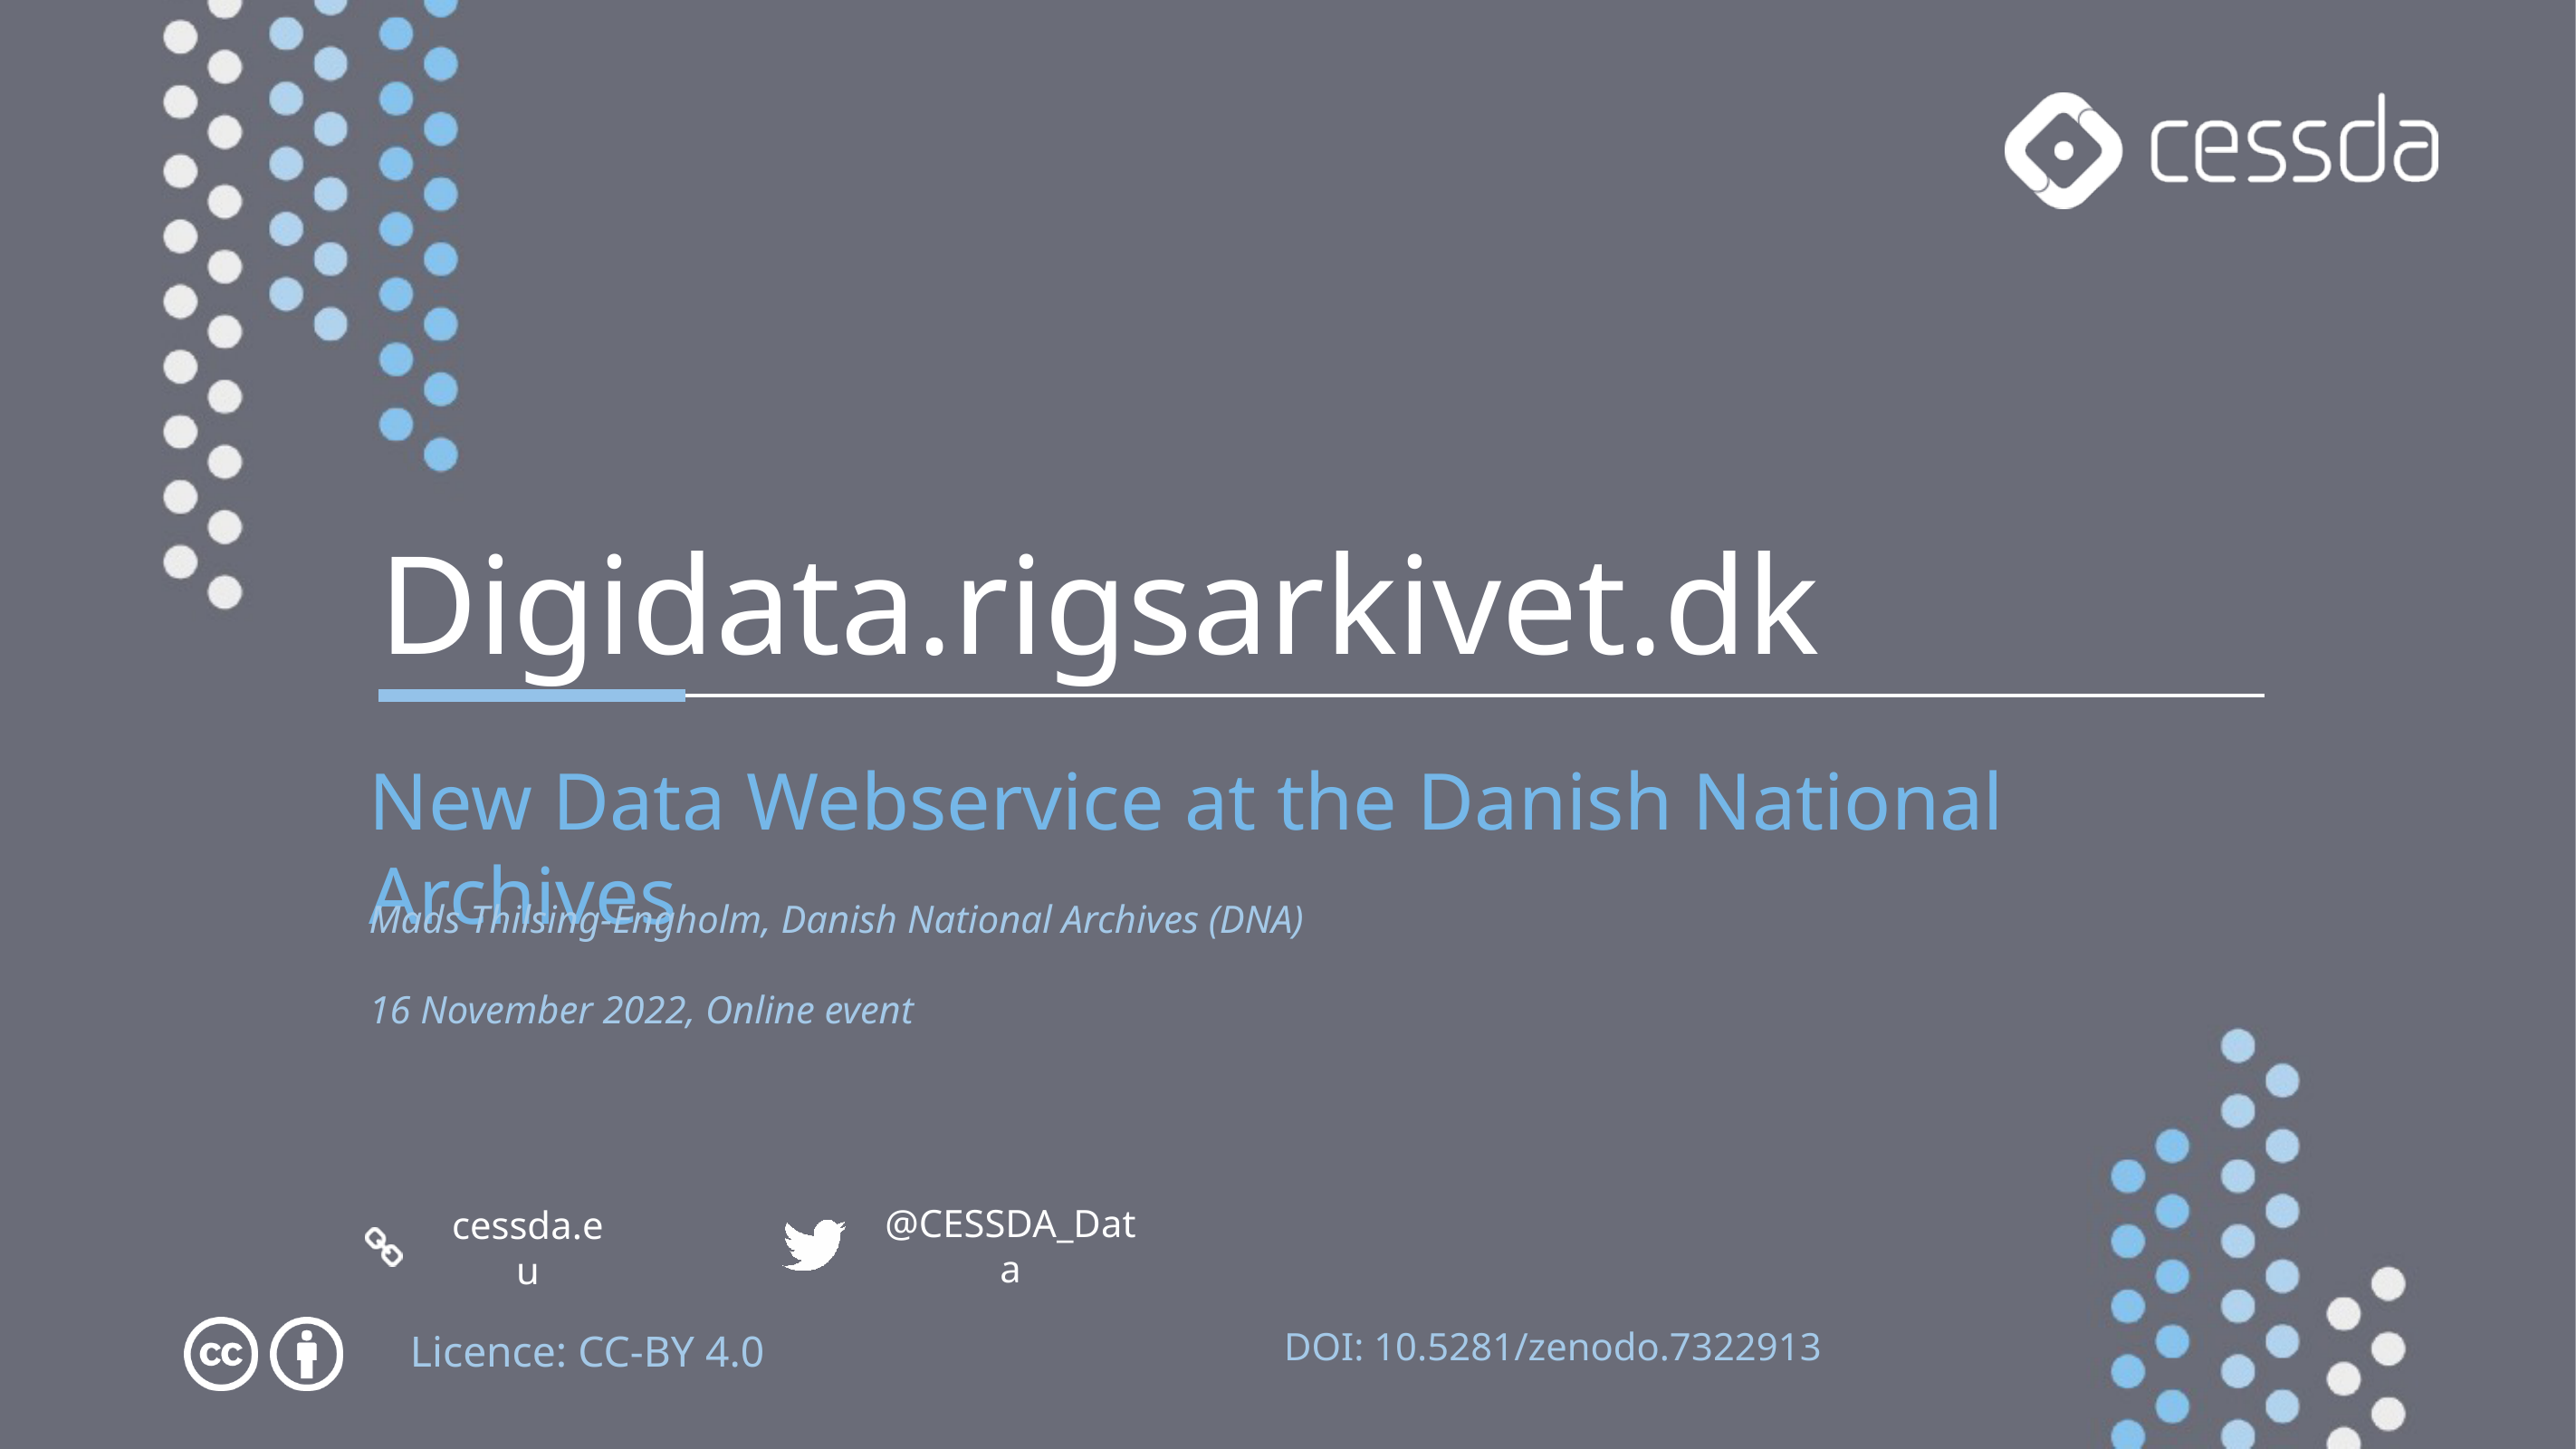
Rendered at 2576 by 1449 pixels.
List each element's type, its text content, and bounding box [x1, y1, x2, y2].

list Digidata.rigsarkivet.dk [365, 480, 2438, 689]
list DOI: 10.5281/zenodo.7322913 [1270, 1316, 2077, 1394]
list New Data Webservice at the Danish National Archives [355, 744, 2308, 866]
list Mads Thilsing-Engholm, Danish National Archives (DNA) 16 November 2022, Online event [355, 888, 1372, 966]
picture [0, 0, 2576, 1449]
text_box Licence: CC-BY 4.0 [402, 1327, 1270, 1383]
